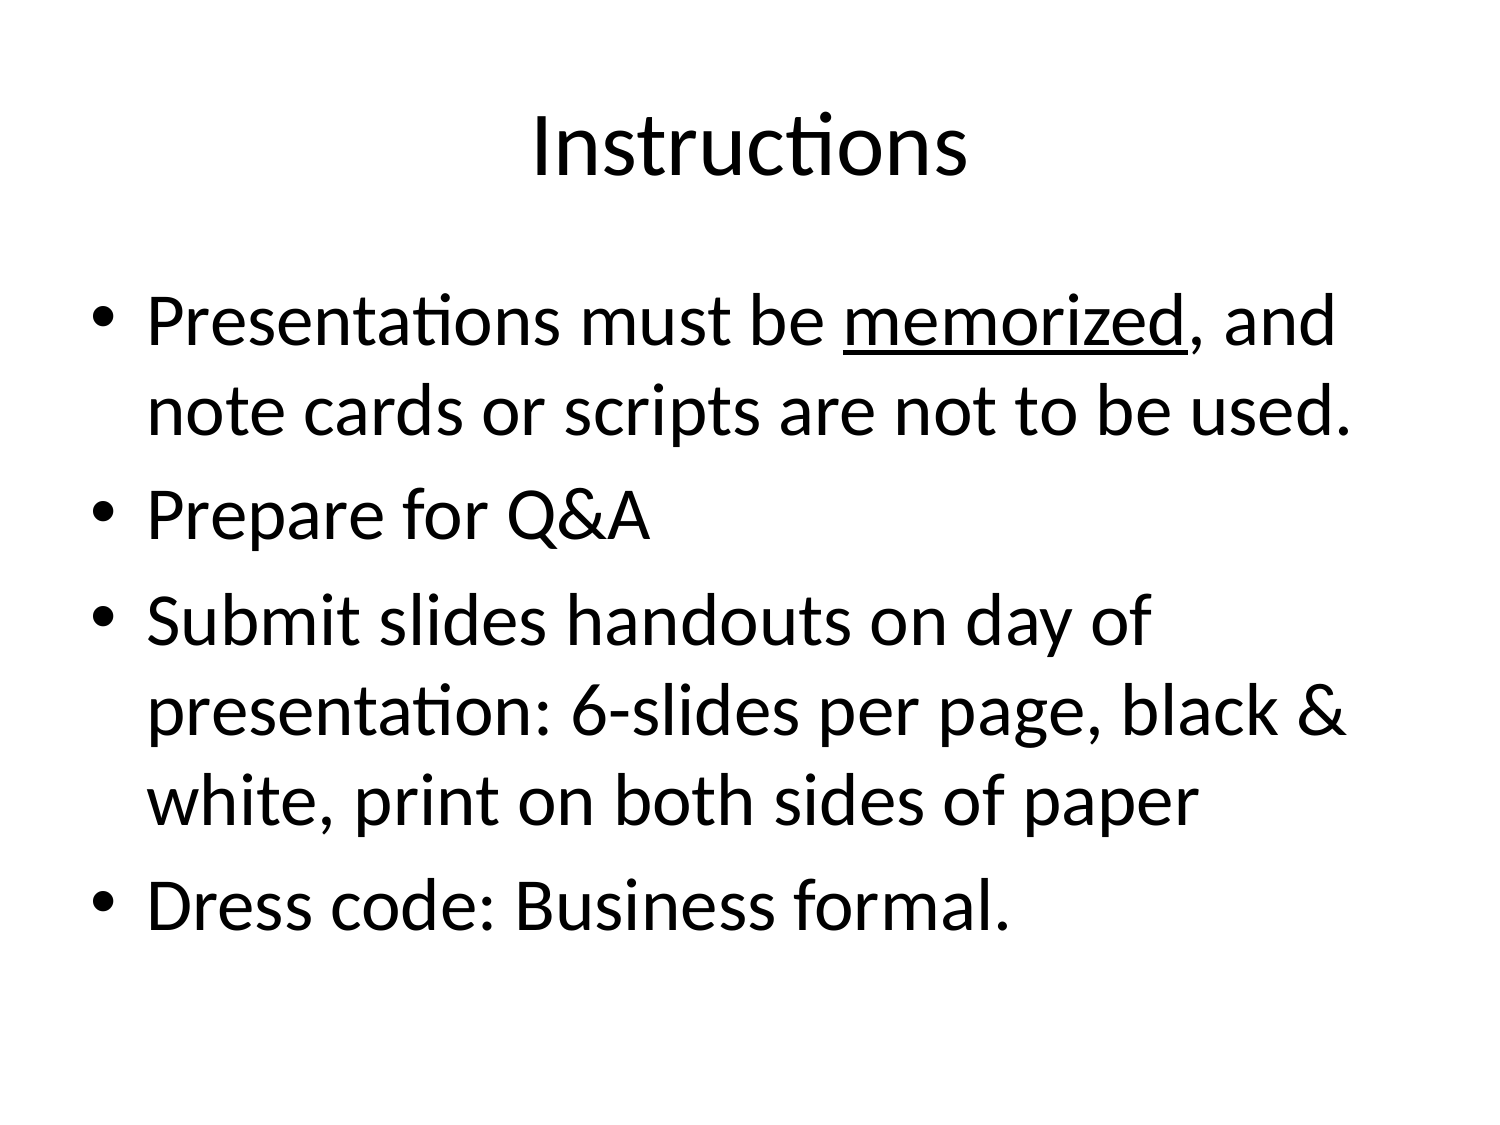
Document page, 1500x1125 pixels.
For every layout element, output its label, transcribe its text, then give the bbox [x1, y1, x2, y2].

title Instructions [75, 45, 1425, 233]
list Presentations must be memorized, and note cards or scripts are not to be used. Prepare for Q&A Submit slides handouts on day of presentation: 6-slides per page, black & white, print on both sides of paper Dress code: Business formal. [75, 262, 1425, 1005]
